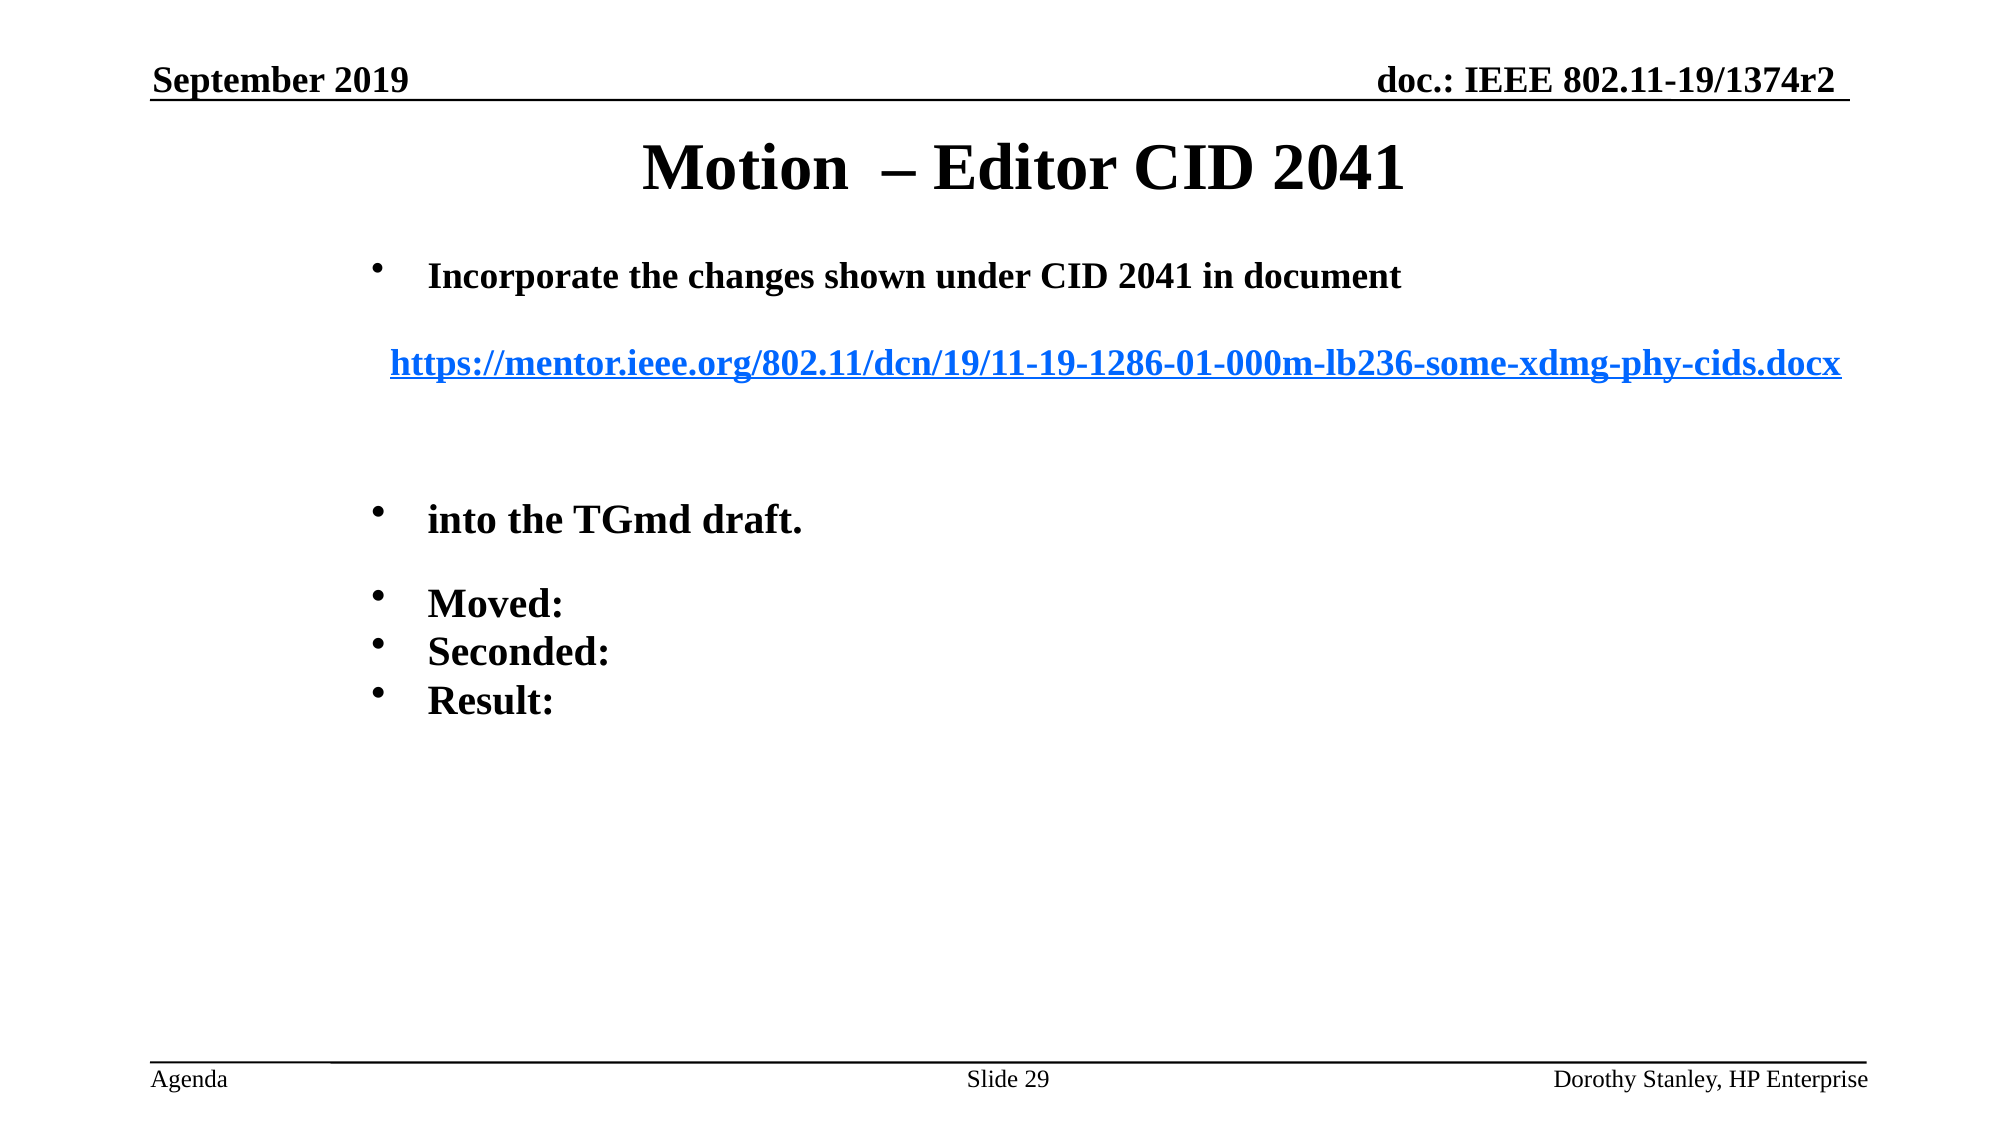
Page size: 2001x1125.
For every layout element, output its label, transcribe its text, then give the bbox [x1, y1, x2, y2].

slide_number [152, 54, 567, 100]
slide_number Slide 29 [966, 1062, 1051, 1093]
title Motion – Editor CID 2041 [200, 75, 1850, 250]
footer Dorothy Stanley, HP Enterprise [1549, 1062, 1869, 1093]
list Incorporate the changes shown under CID 2041 in document https://mentor.ieee.org/802.11/dcn/19/11-19-1286-01-000m-lb236-some-xdmg-phy-cids.docx into the TGmd draft. Moved: Seconded: Result: [356, 251, 1911, 1002]
